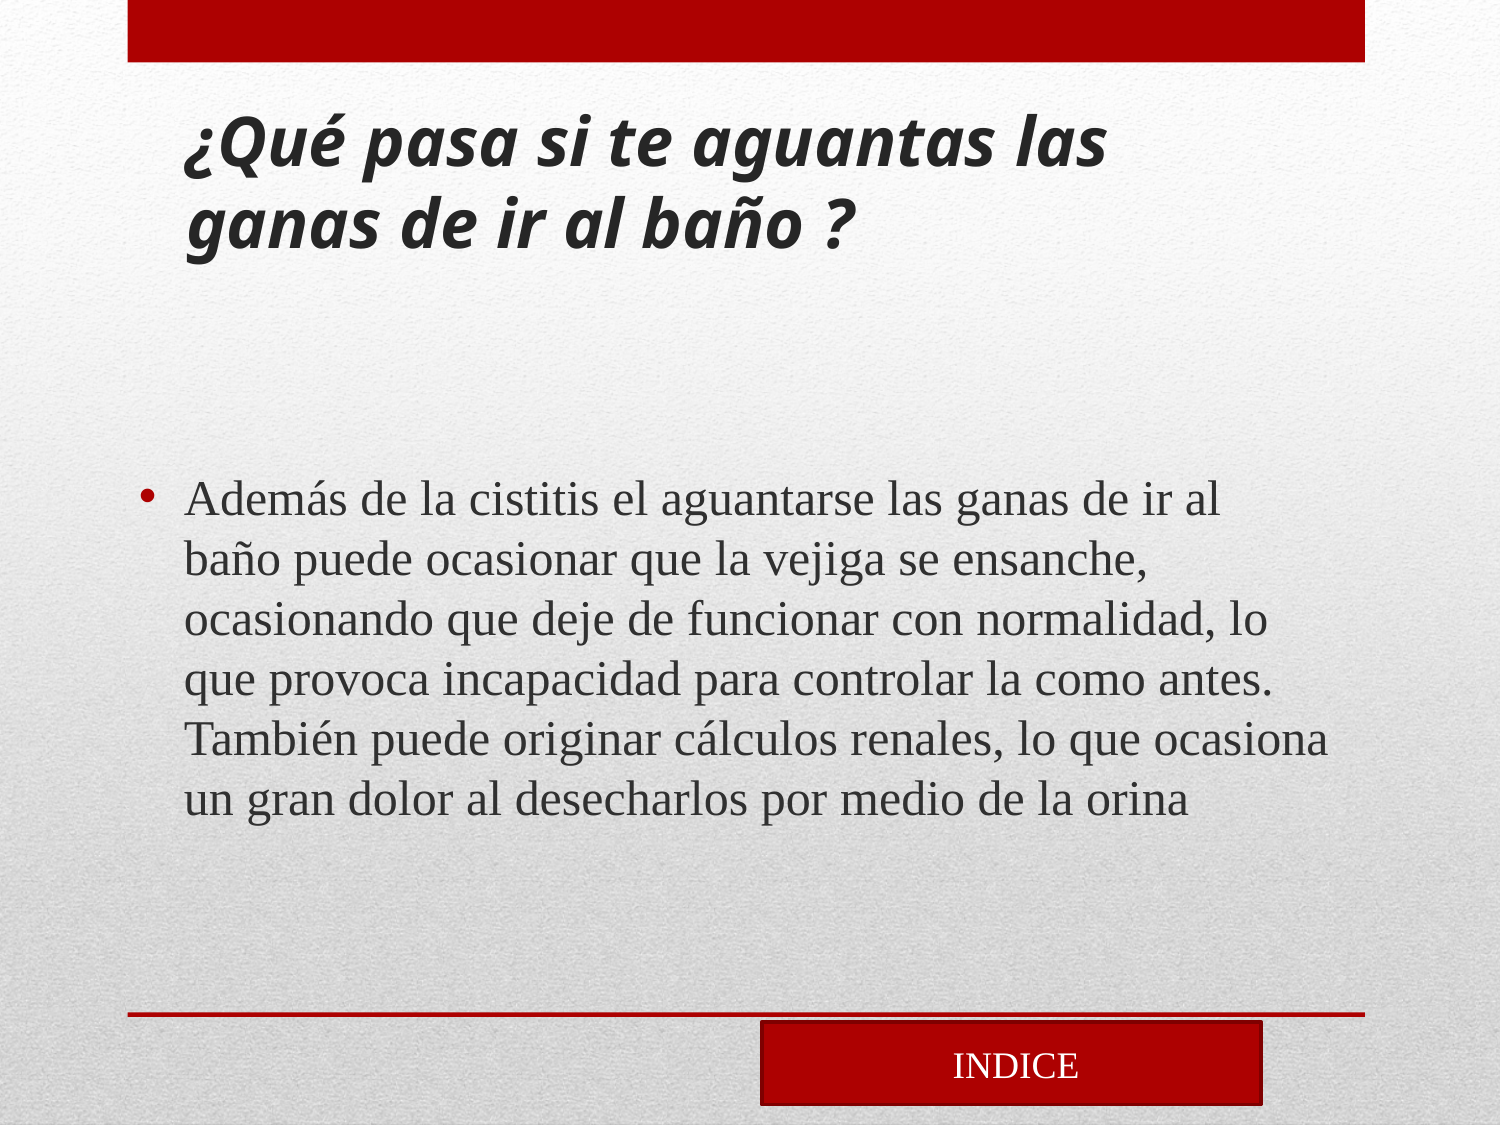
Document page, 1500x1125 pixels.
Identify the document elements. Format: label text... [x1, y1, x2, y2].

list Además de la cistitis el aguantarse las ganas de ir al baño puede ocasionar que la vejiga se ensanche, ocasionando que deje de funcionar con normalidad, lo que provoca incapacidad para controlar la como antes. También puede originar cálculos renales, lo que ocasiona un gran dolor al desecharlos por medio de la orina [123, 326, 1362, 964]
title ¿Qué pasa si te aguantas las ganas de ir al baño ? [171, 90, 1284, 326]
text_box INDICE [760, 1020, 1263, 1106]
